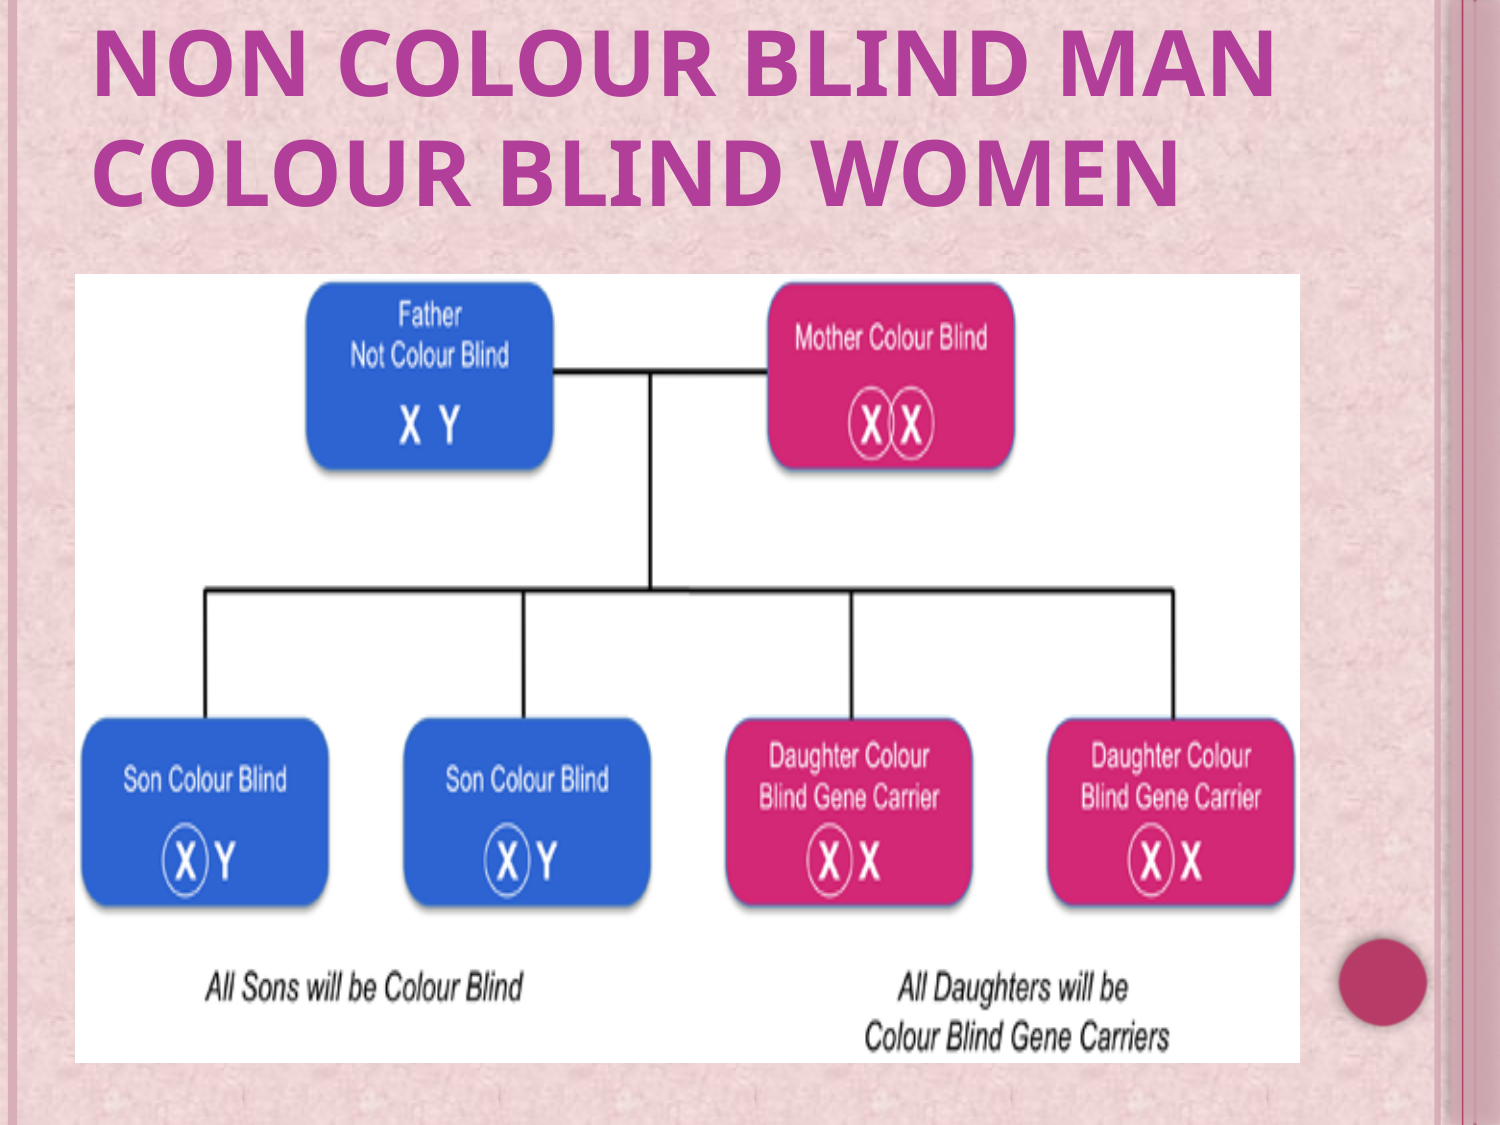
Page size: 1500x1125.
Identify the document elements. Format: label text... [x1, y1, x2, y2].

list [77, 277, 1299, 1061]
title Non colour blind man colour blind women [75, 45, 1300, 233]
